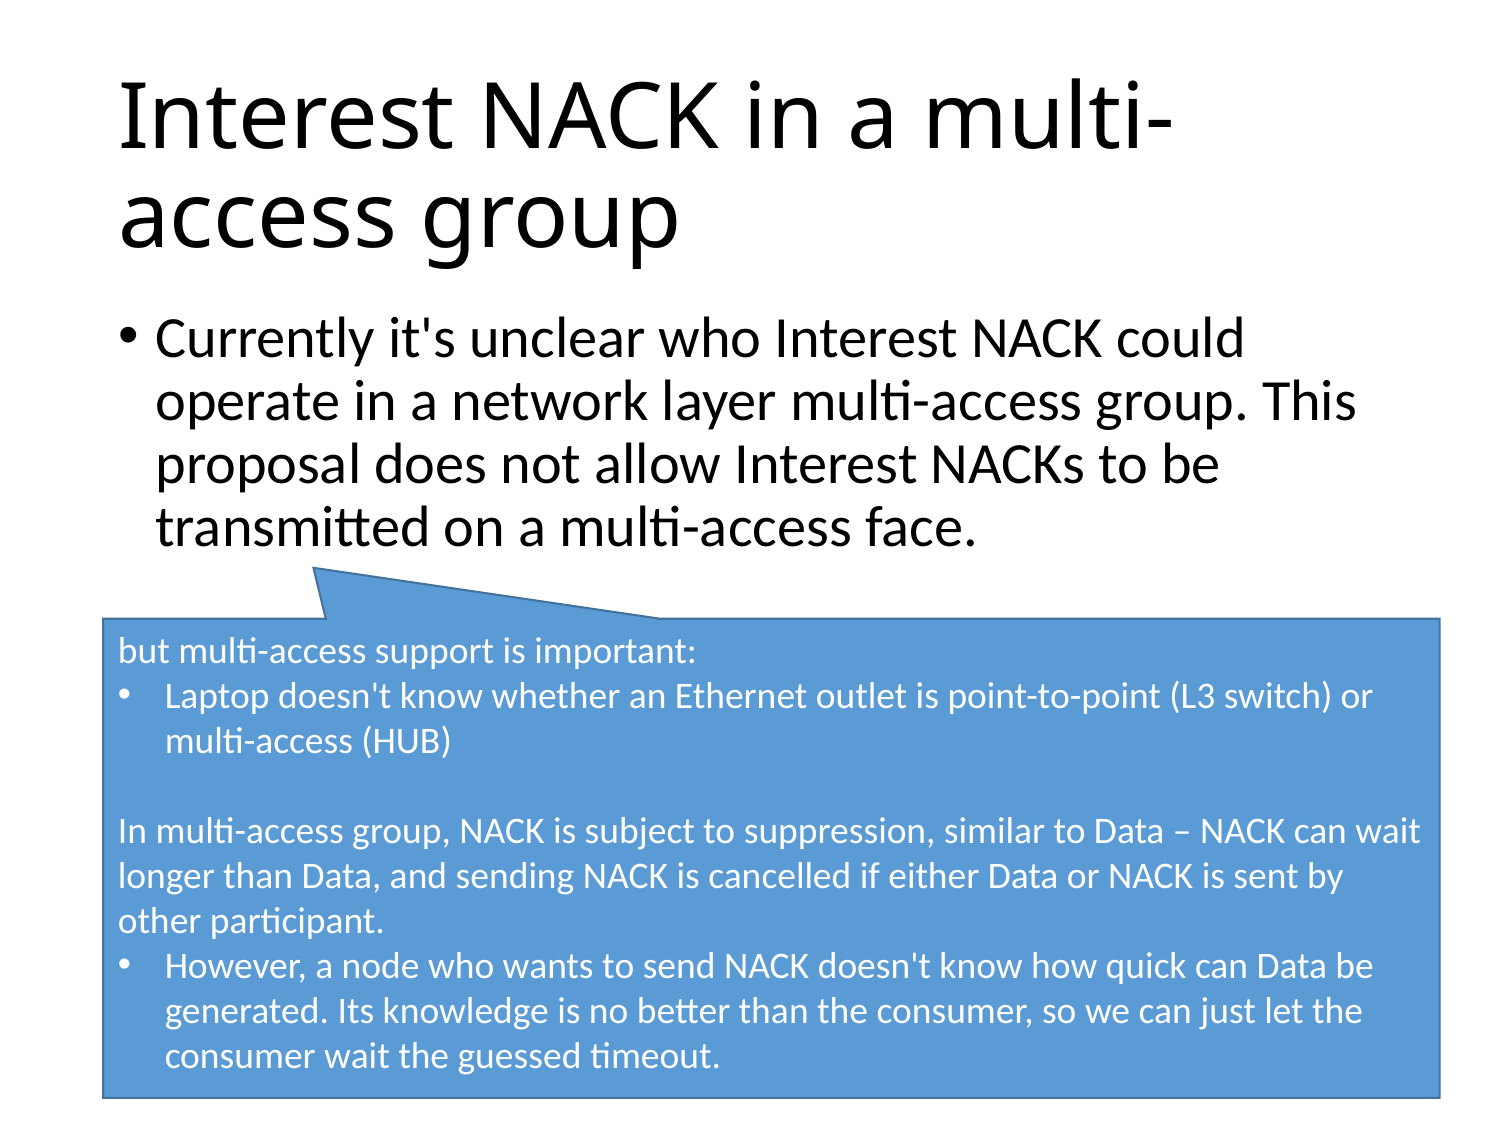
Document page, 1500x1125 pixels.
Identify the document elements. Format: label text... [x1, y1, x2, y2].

slide_number 13 [1059, 1042, 1397, 1103]
text_box but multi-access support is important: Laptop doesn't know whether an Ethernet outlet is point-to-point (L3 switch) or multi-access (HUB) In multi-access group, NACK is subject to suppression, similar to Data – NACK can wait longer than Data, and sending NACK is cancelled if either Data or NACK is sent by other participant. However, a node who wants to send NACK doesn't know how quick can Data be generated. Its knowledge is no better than the consumer, so we can just let the consumer wait the guessed timeout. [102, 566, 1441, 1099]
list Currently it's unclear who Interest NACK could operate in a network layer multi-access group. This proposal does not allow Interest NACKs to be transmitted on a multi-access face. [103, 299, 1397, 617]
title Interest NACK in a multi-access group [103, 59, 1397, 278]
